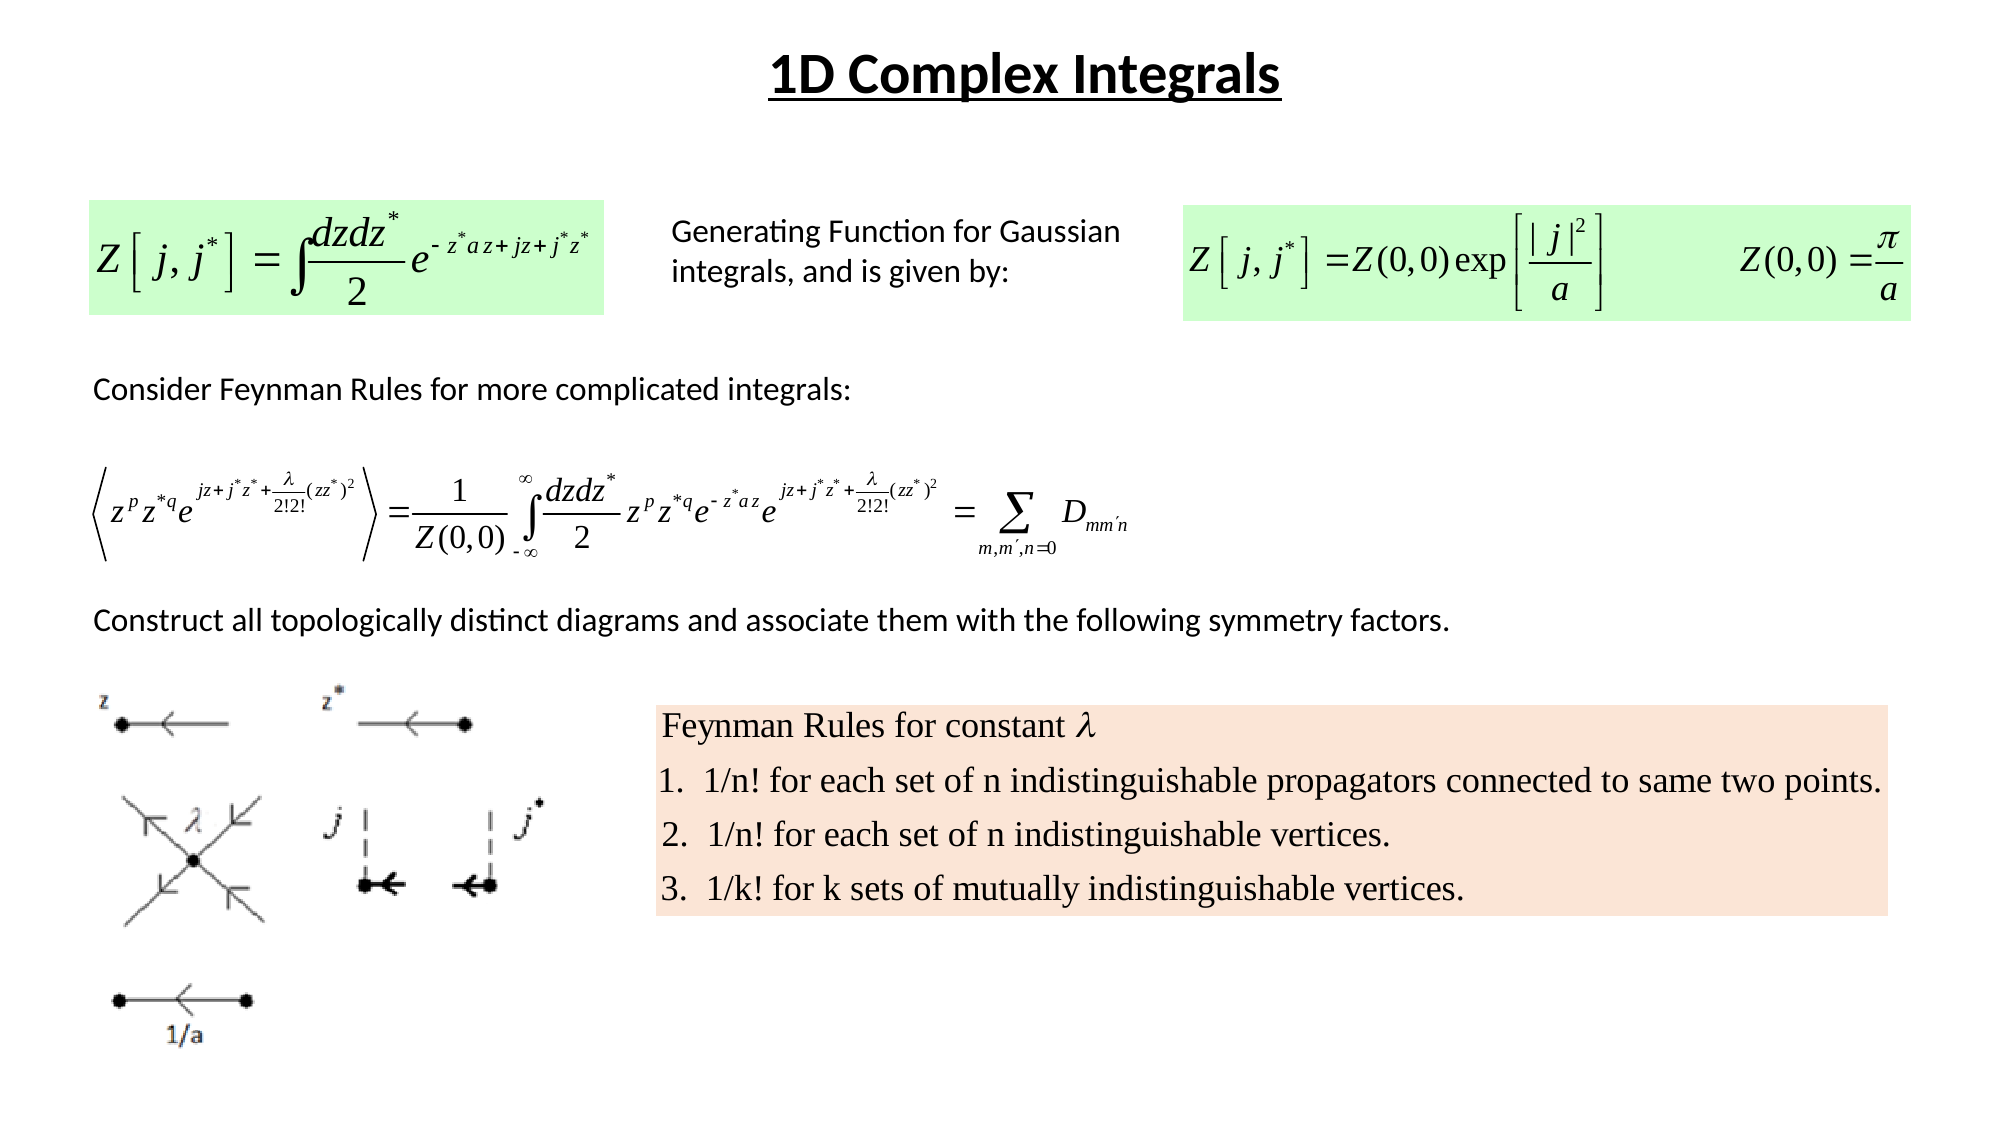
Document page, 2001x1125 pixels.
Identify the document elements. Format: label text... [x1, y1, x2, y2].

picture [78, 680, 562, 1049]
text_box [89, 199, 605, 316]
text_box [1182, 204, 1911, 321]
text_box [86, 461, 1137, 568]
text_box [656, 704, 1888, 917]
title 1D Complex Integrals [630, 35, 1420, 115]
text_box Construct all topologically distinct diagrams and associate them with the following symmetry factors. [78, 590, 1502, 646]
text_box Consider Feynman Rules for more complicated integrals: [78, 360, 911, 415]
text_box Generating Function for Gaussian integrals, and is given by: [656, 202, 1150, 297]
